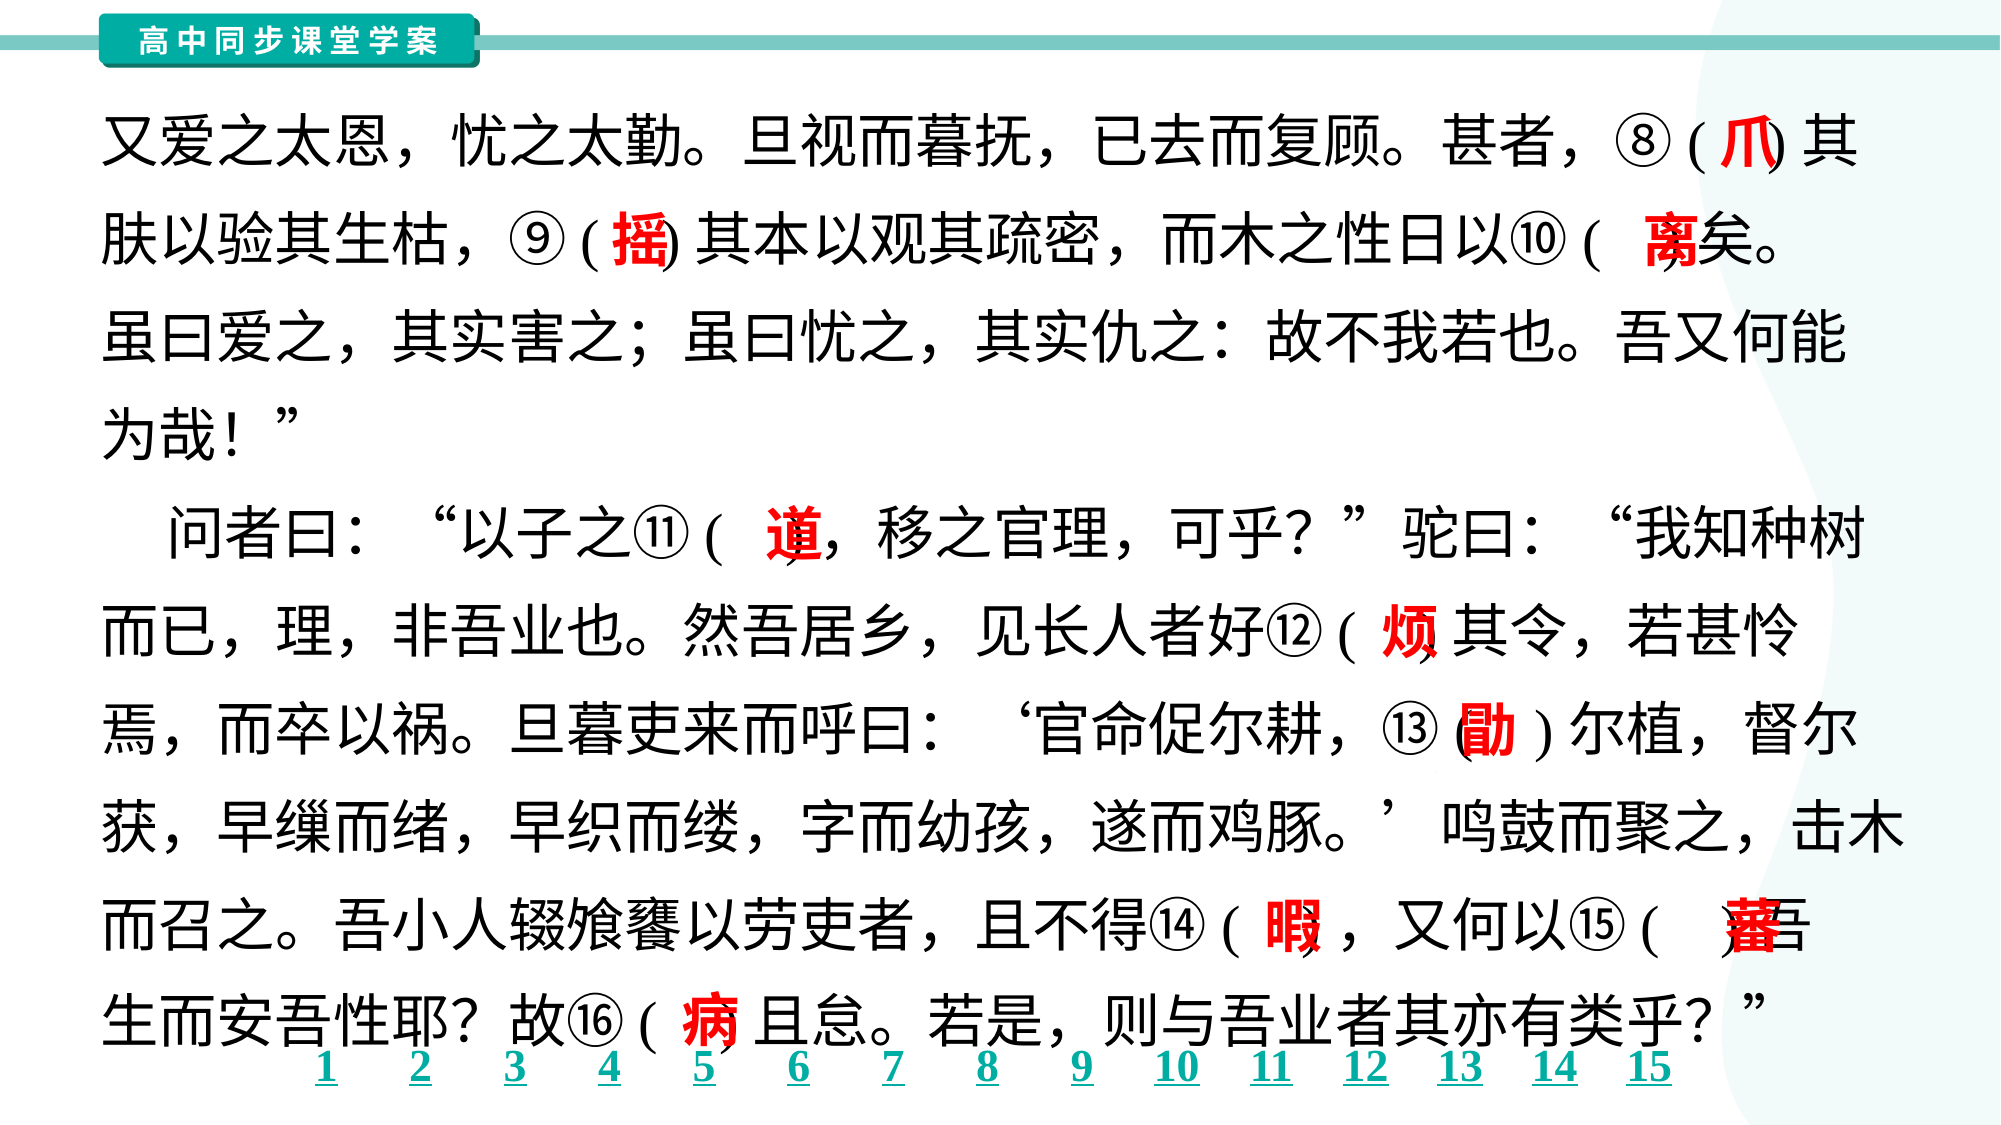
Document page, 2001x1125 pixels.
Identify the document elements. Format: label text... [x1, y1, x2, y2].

text_box 道 [743, 469, 845, 557]
text_box 蕃 [1702, 860, 1804, 949]
text_box 摇 [589, 175, 691, 263]
picture [0, 0, 2000, 1125]
text_box 离 [1621, 175, 1723, 263]
text_box 暇 [1243, 860, 1345, 949]
text_box 勖 [1437, 664, 1539, 753]
text_box 病 [659, 956, 761, 1044]
text_box 又爱之太恩，忧之太勤。旦视而暮抚，已去而复顾。甚者，⑧( )其 肤以验其生枯，⑨( )其本以观其疏密，而木之性日以⑩( )矣。 虽曰爱之，其实害之；虽曰忧之，其实仇之：故不我若也。吾又何能 为哉！” 问者曰：“以子之⑪( )，移之官理，可乎？”驼曰：“我知种树 而已，理，非吾业也。然吾居乡，见长人者好⑫( )其令，若甚怜 焉，而卒以祸。旦暮吏来而呼曰：‘官命促尔耕，⑬( )尔植，督尔 获，早缫而绪，早织而缕，字而幼孩，遂而鸡豚。’鸣鼓而聚之，击木 而召之。吾小人辍飧饔以劳吏者，且不得⑭( )，又何以⑮( )吾 生而安吾性耶？故⑯( )且怠。若是，则与吾业者其亦有类乎？”#1.2 [100, 76, 1899, 1043]
text_box 爪 [1698, 77, 1799, 165]
text_box 烦 [1359, 566, 1461, 655]
